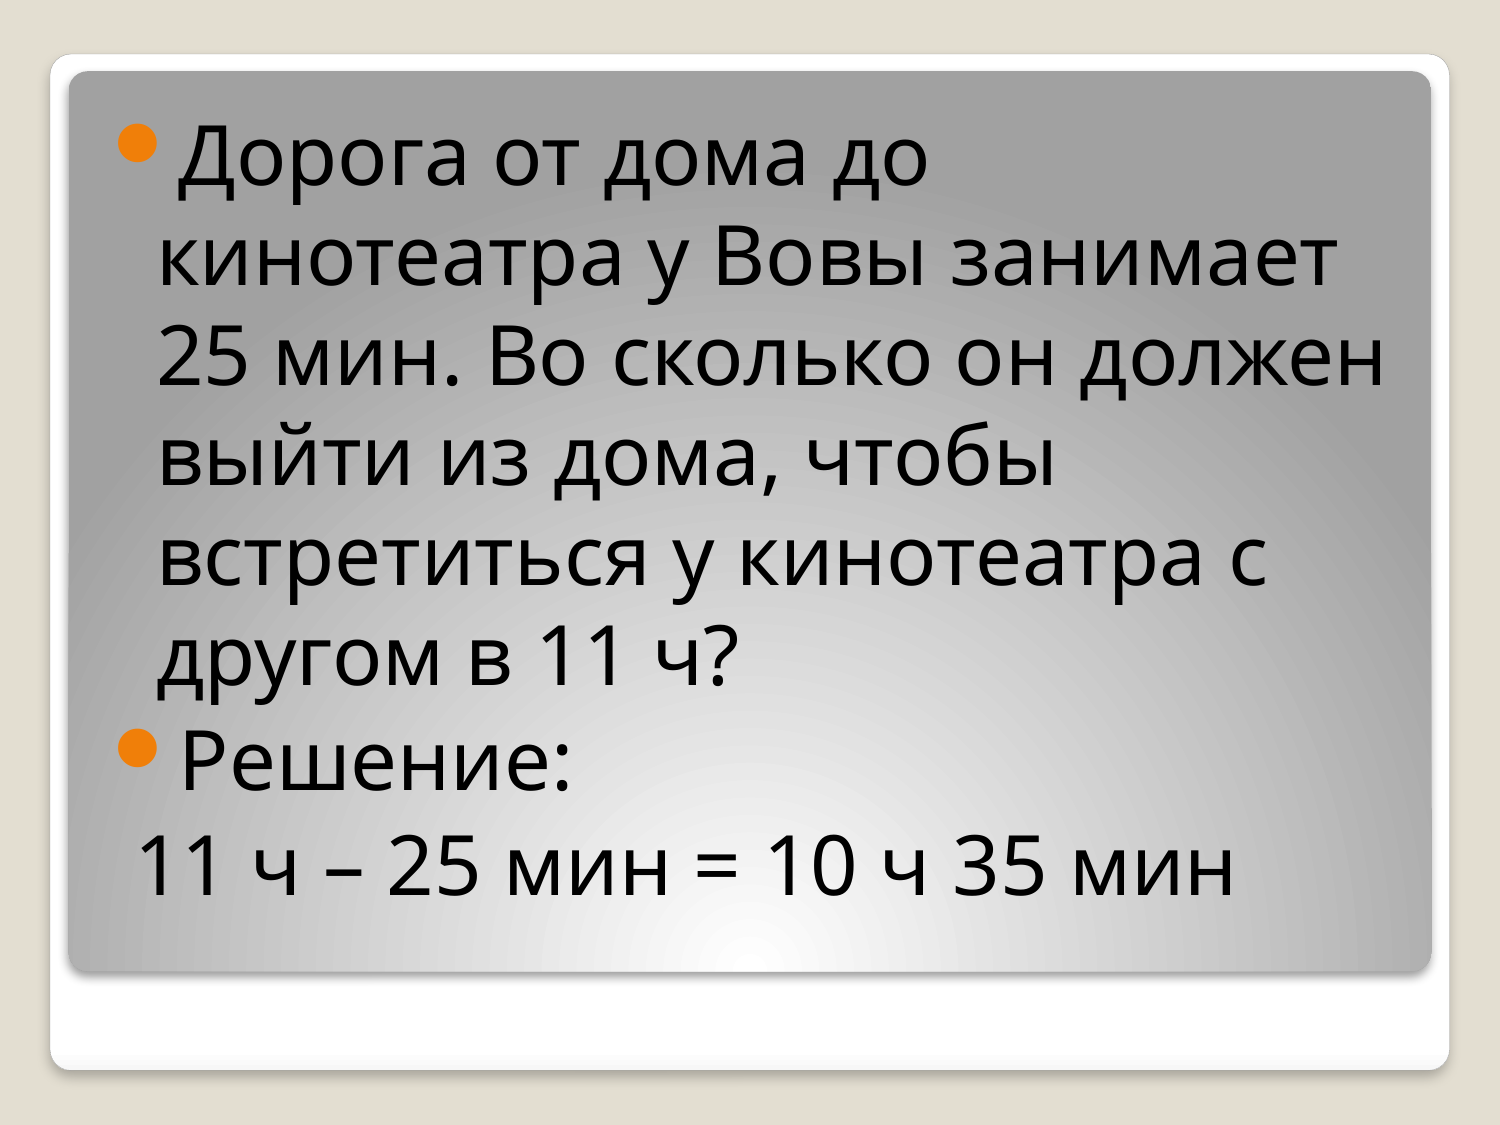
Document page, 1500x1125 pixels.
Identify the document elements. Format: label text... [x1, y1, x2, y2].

list Дорога от дома до кинотеатра у Вовы занимает 25 мин. Во сколько он должен выйти из дома, чтобы встретиться у кинотеатра с другом в 11 ч? Решение: 11 ч – 25 мин = 10 ч 35 мин [82, 86, 1425, 774]
